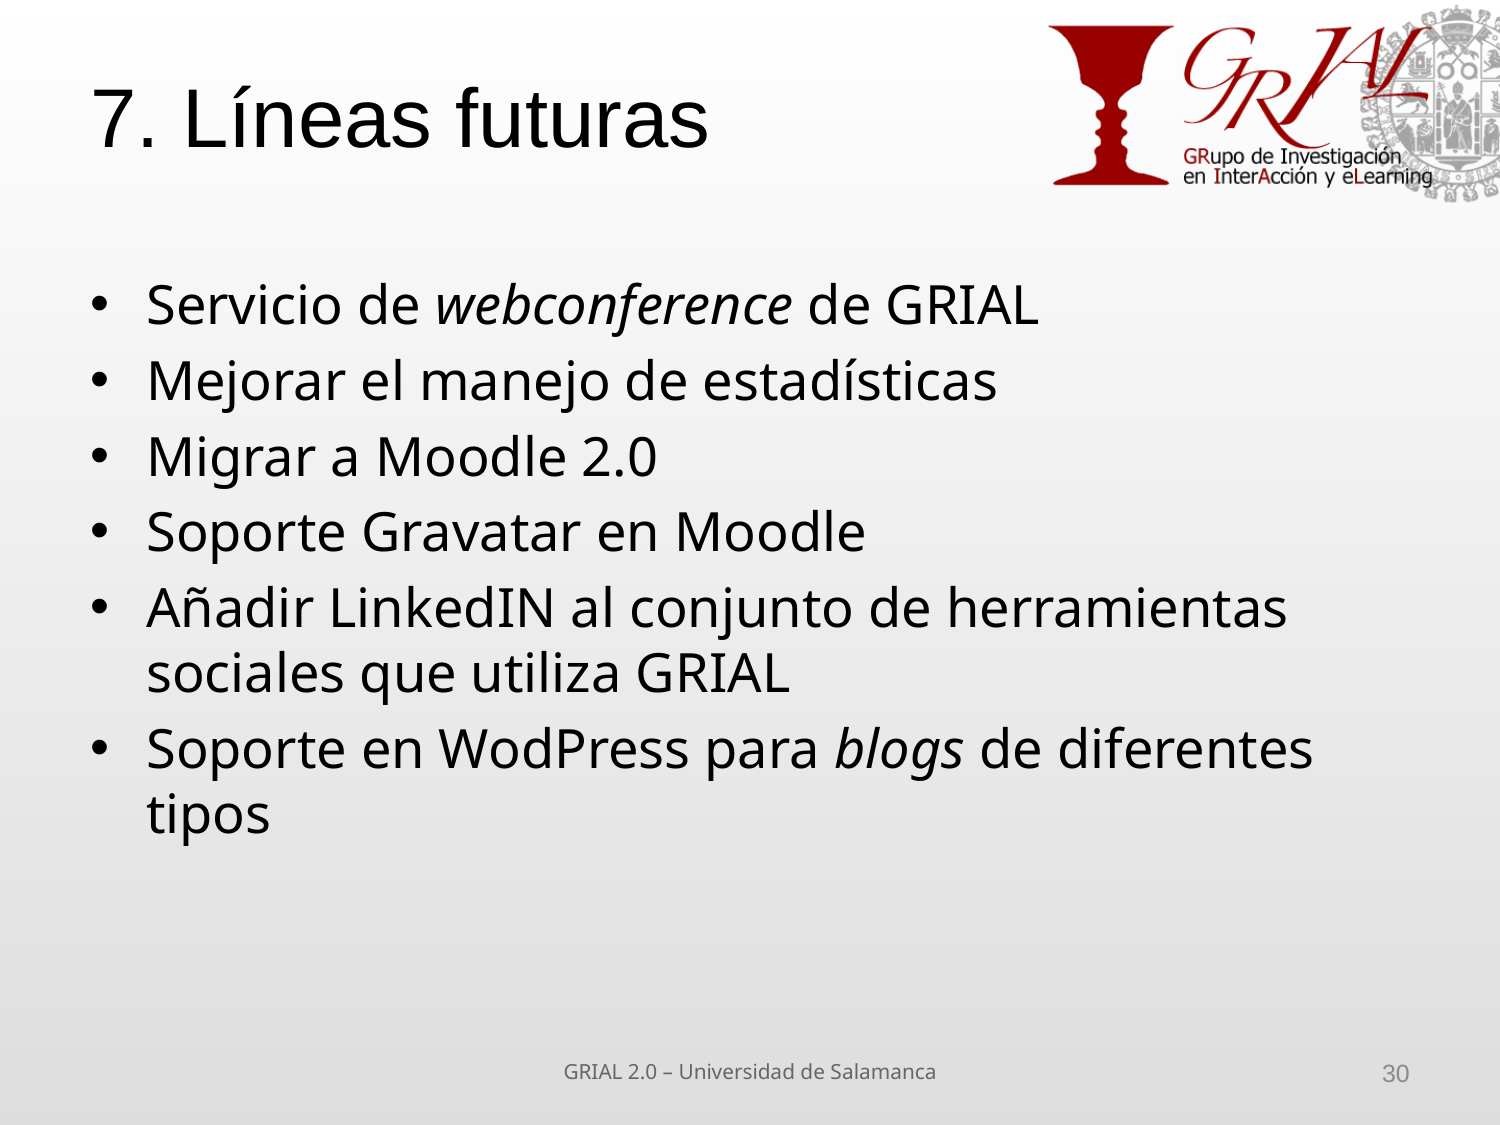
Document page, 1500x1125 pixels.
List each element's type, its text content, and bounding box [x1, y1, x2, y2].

title 7. Líneas futuras [75, 20, 1040, 209]
slide_number 30 [1074, 1042, 1425, 1103]
picture [1039, 0, 1500, 209]
list Servicio de webconference de GRIAL Mejorar el manejo de estadísticas Migrar a Moodle 2.0 Soporte Gravatar en Moodle Añadir LinkedIN al conjunto de herramientas sociales que utiliza GRIAL Soporte en WodPress para blogs de diferentes tipos [75, 262, 1425, 1005]
footer GRIAL 2.0 – Universidad de Salamanca [512, 1042, 988, 1103]
